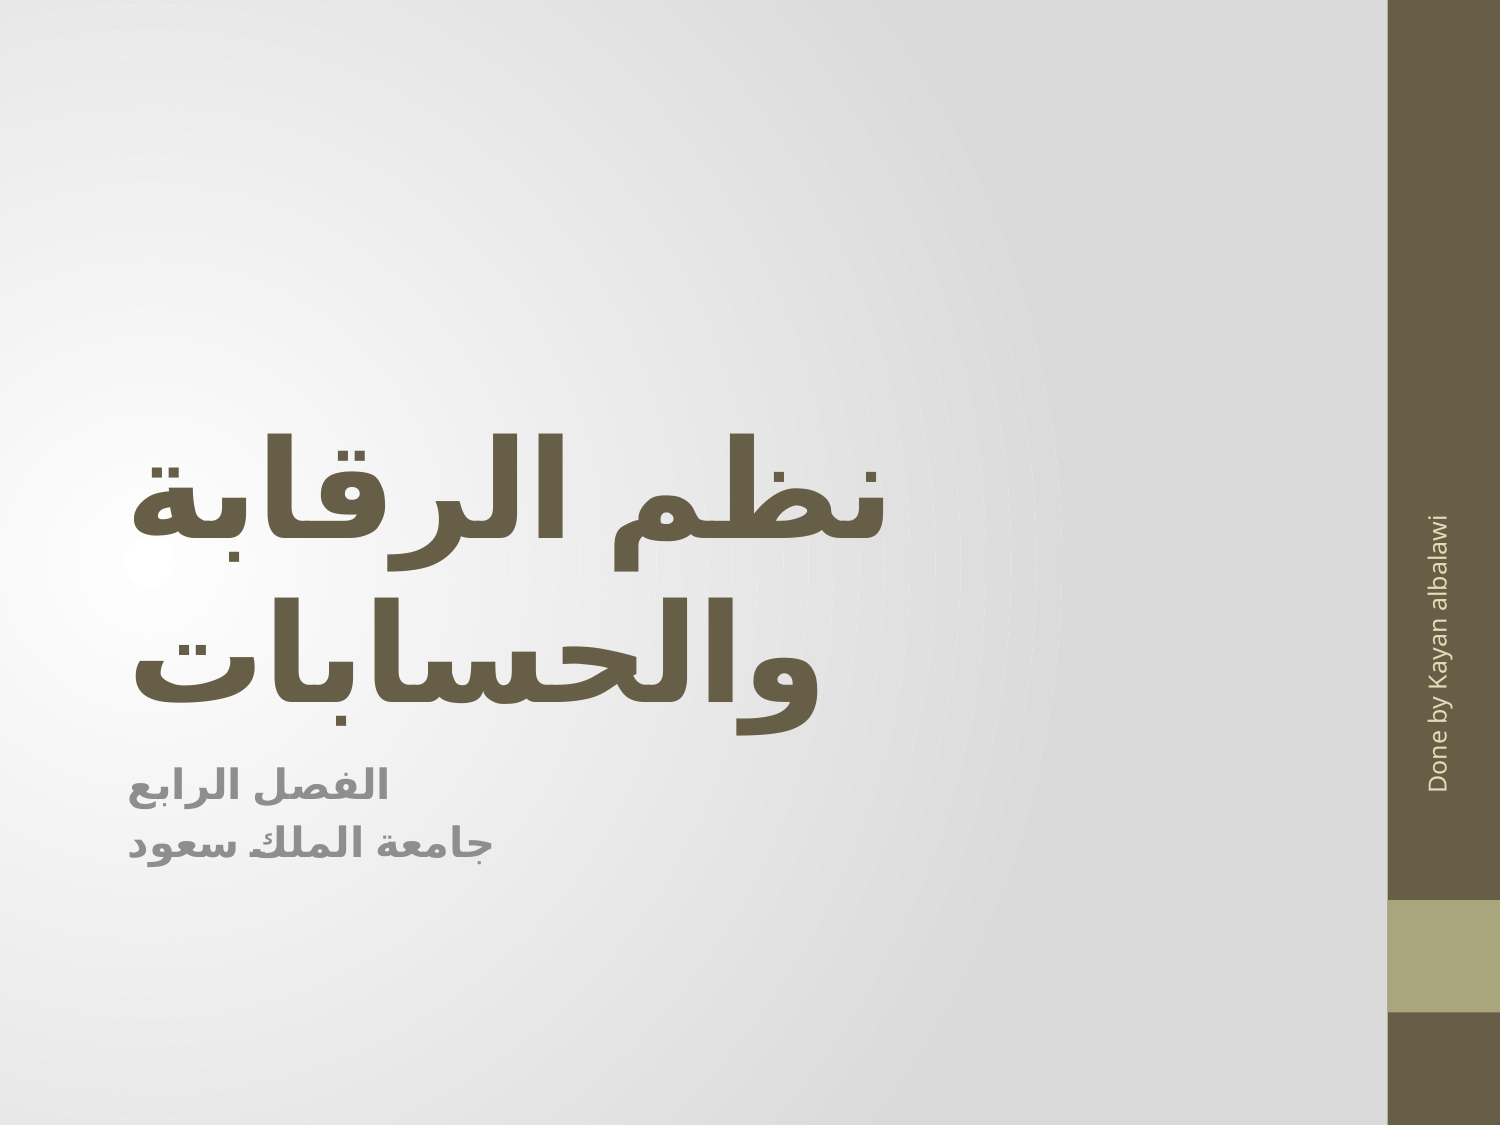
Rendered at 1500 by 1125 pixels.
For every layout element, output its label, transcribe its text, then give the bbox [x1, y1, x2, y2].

subtitle الفصل الرابع جامعة الملك سعود [112, 750, 1173, 925]
footer Done by Kayan albalawi [1408, 500, 1469, 889]
title نظم الرقابة والحسابات [112, 312, 1350, 738]
